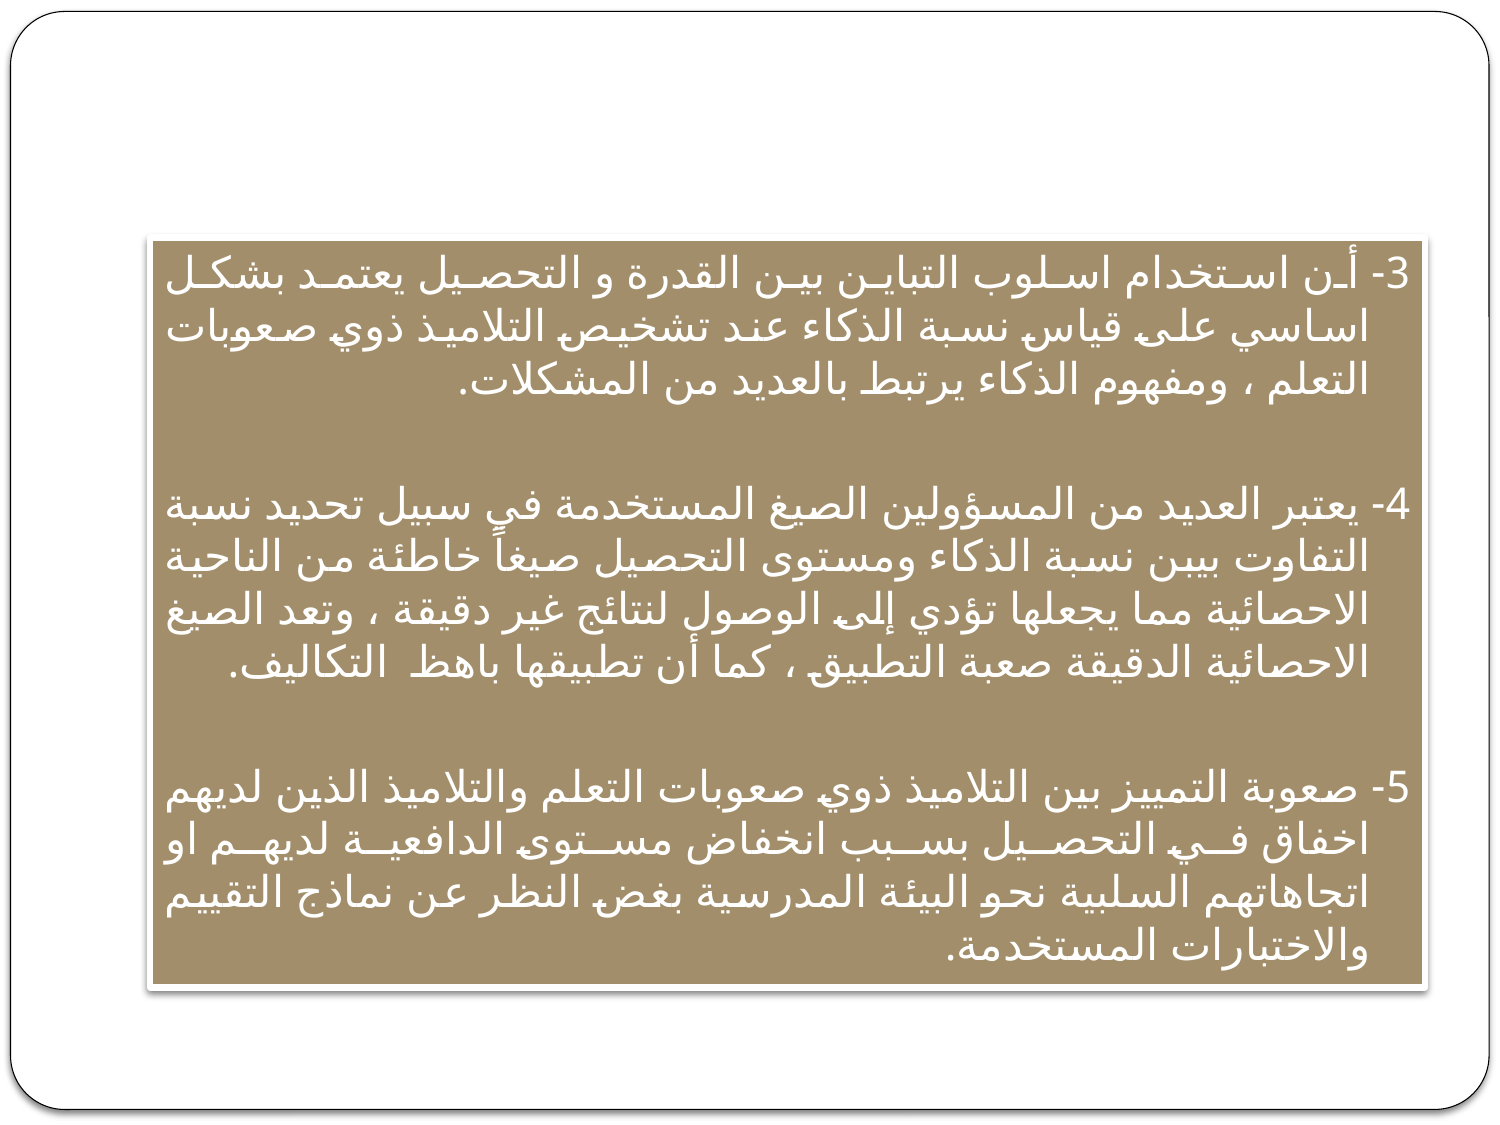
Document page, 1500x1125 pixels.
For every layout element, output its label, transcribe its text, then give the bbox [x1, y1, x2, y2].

list 3- أن استخدام اسلوب التباين بين القدرة و التحصيل يعتمد بشكل اساسي على قياس نسبة الذكاء عند تشخيص التلاميذ ذوي صعوبات التعلم ، ومفهوم الذكاء يرتبط بالعديد من المشكلات. 4- يعتبر العديد من المسؤولين الصيغ المستخدمة في سبيل تحديد نسبة التفاوت بيبن نسبة الذكاء ومستوى التحصيل صيغاً خاطئة من الناحية الاحصائية مما يجعلها تؤدي إلى الوصول لنتائج غير دقيقة ، وتعد الصيغ الاحصائية الدقيقة صعبة التطبيق ، كما أن تطبيقها باهظ التكاليف. 5- صعوبة التمييز بين التلاميذ ذوي صعوبات التعلم والتلاميذ الذين لديهم اخفاق في التحصيل بسبب انخفاض مستوى الدافعية لديهم او اتجاهاتهم السلبية نحو البيئة المدرسية بغض النظر عن نماذج التقييم والاختبارات المستخدمة. [147, 234, 1428, 991]
